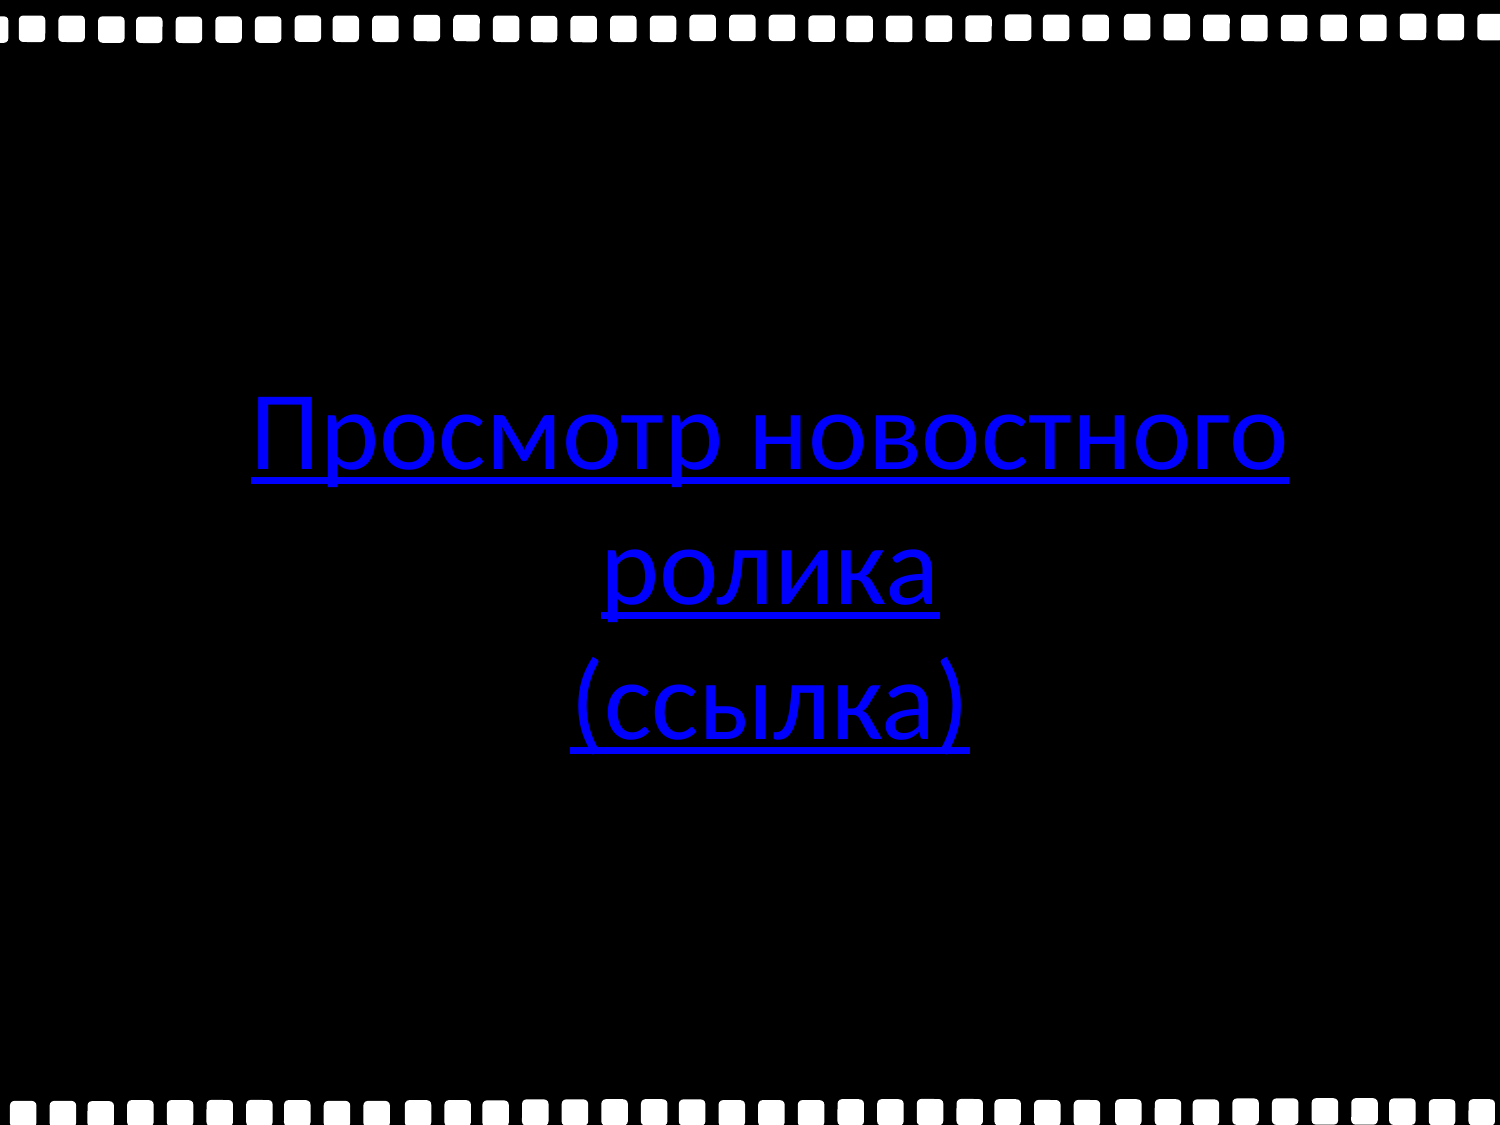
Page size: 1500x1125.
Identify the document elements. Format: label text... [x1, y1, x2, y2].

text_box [0, 0, 1500, 48]
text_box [0, 1093, 1500, 1125]
text_box Просмотр новостного ролика (ссылка) [235, 349, 1305, 770]
